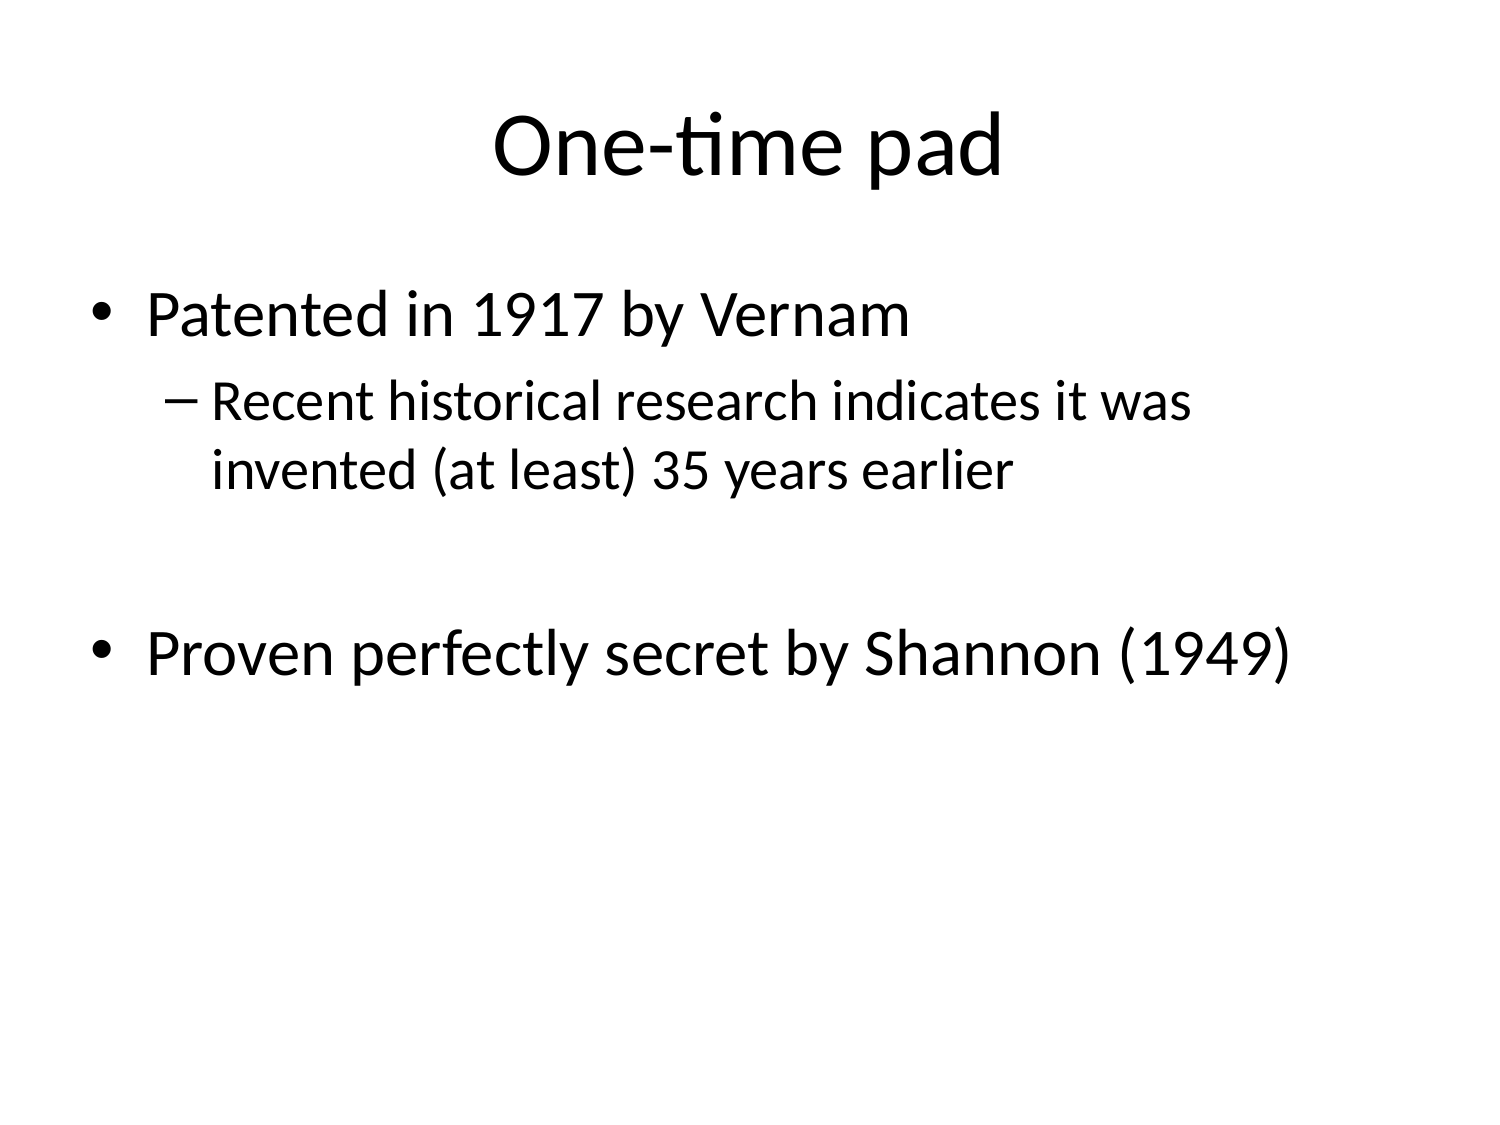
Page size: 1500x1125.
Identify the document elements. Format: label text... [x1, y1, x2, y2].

list Patented in 1917 by Vernam Recent historical research indicates it was invented (at least) 35 years earlier Proven perfectly secret by Shannon (1949) [75, 262, 1425, 1005]
title One-time pad [75, 45, 1425, 233]
